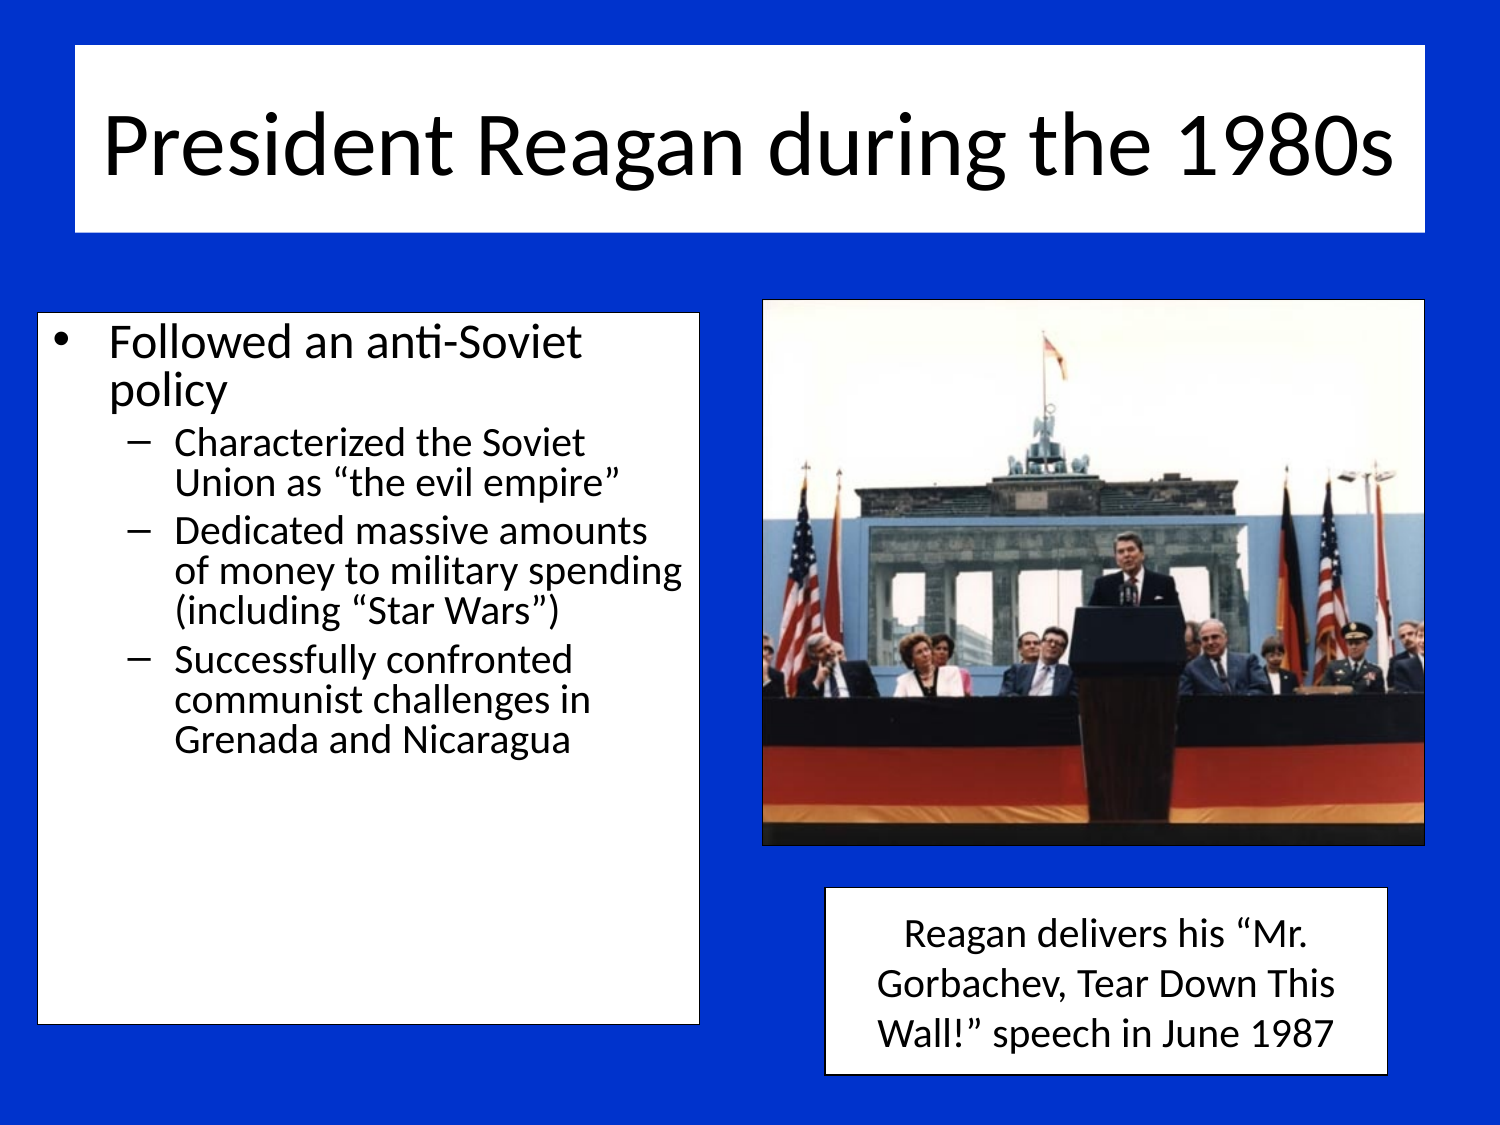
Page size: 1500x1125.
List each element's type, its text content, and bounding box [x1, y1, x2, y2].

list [762, 299, 1426, 847]
list Followed an anti-Soviet policy Characterized the Soviet Union as “the evil empire” Dedicated massive amounts of money to military spending (including “Star Wars”) Successfully confronted communist challenges in Grenada and Nicaragua [37, 312, 700, 1025]
text_box Reagan delivers his “Mr. Gorbachev, Tear Down This Wall!” speech in June 1987 [825, 887, 1388, 1075]
title President Reagan during the 1980s [75, 45, 1425, 233]
